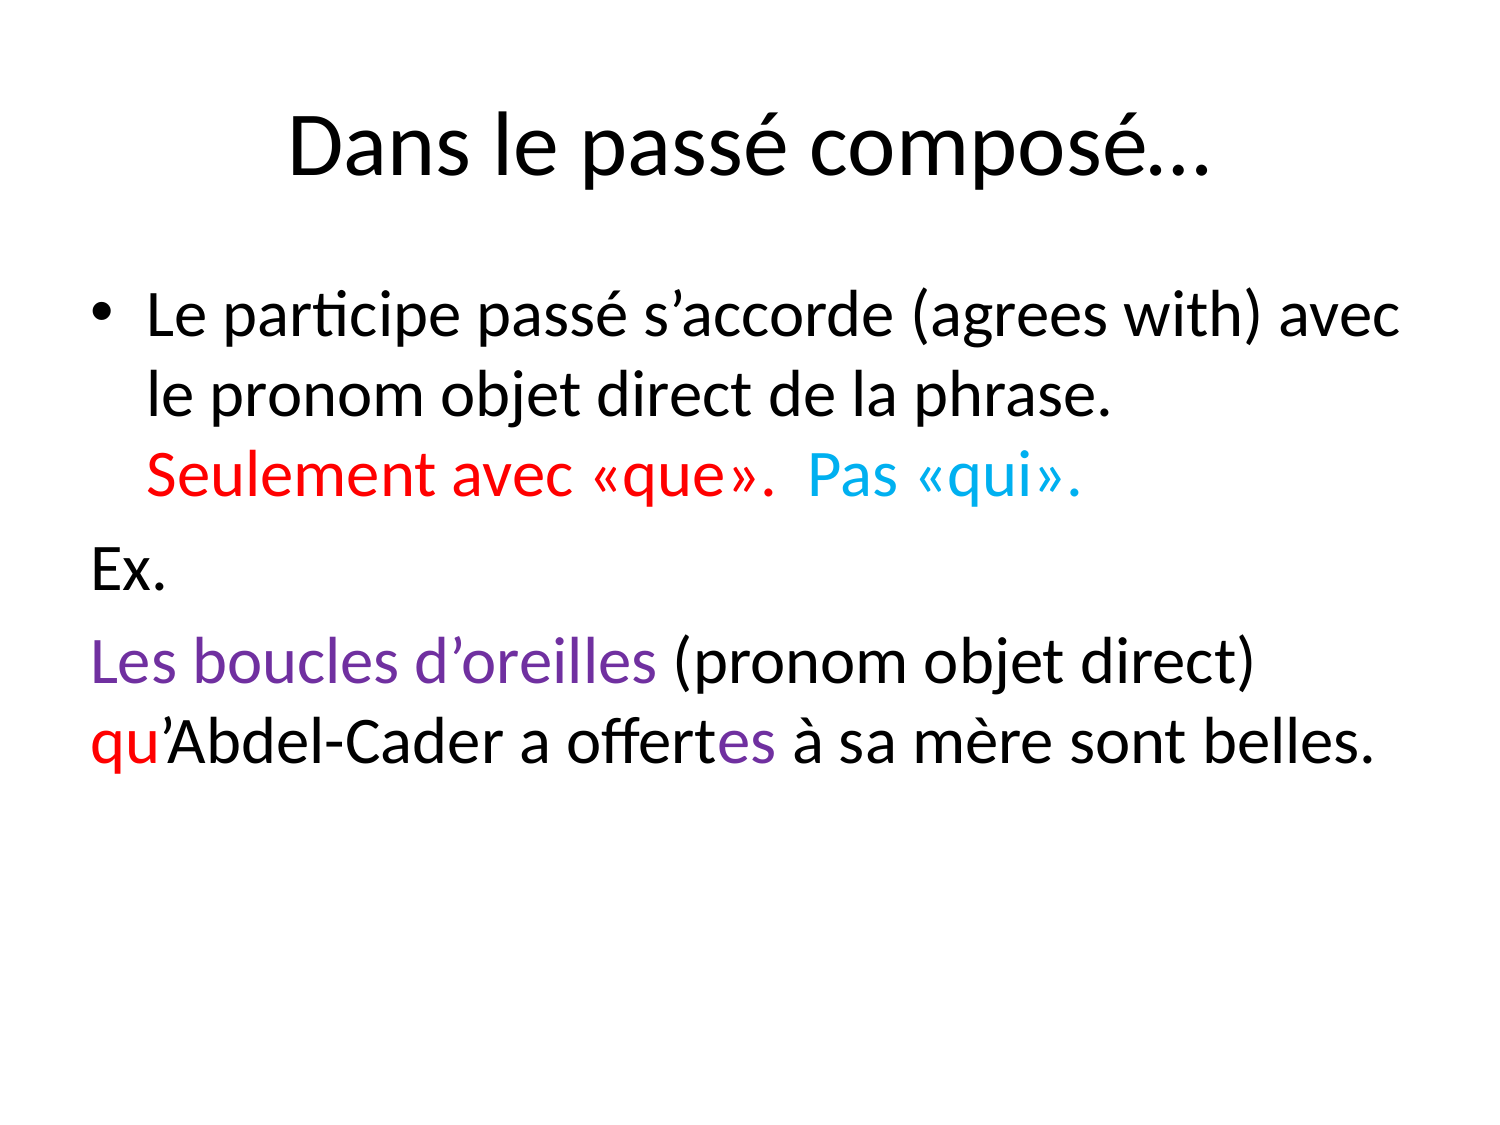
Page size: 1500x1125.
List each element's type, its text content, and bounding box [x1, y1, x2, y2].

title Dans le passé composé… [75, 45, 1425, 233]
list Le participe passé s’accorde (agrees with) avec le pronom objet direct de la phrase. Seulement avec «que». Pas «qui». Ex. Les boucles d’oreilles (pronom objet direct) qu’Abdel-Cader a offertes à sa mère sont belles. [75, 262, 1425, 1005]
